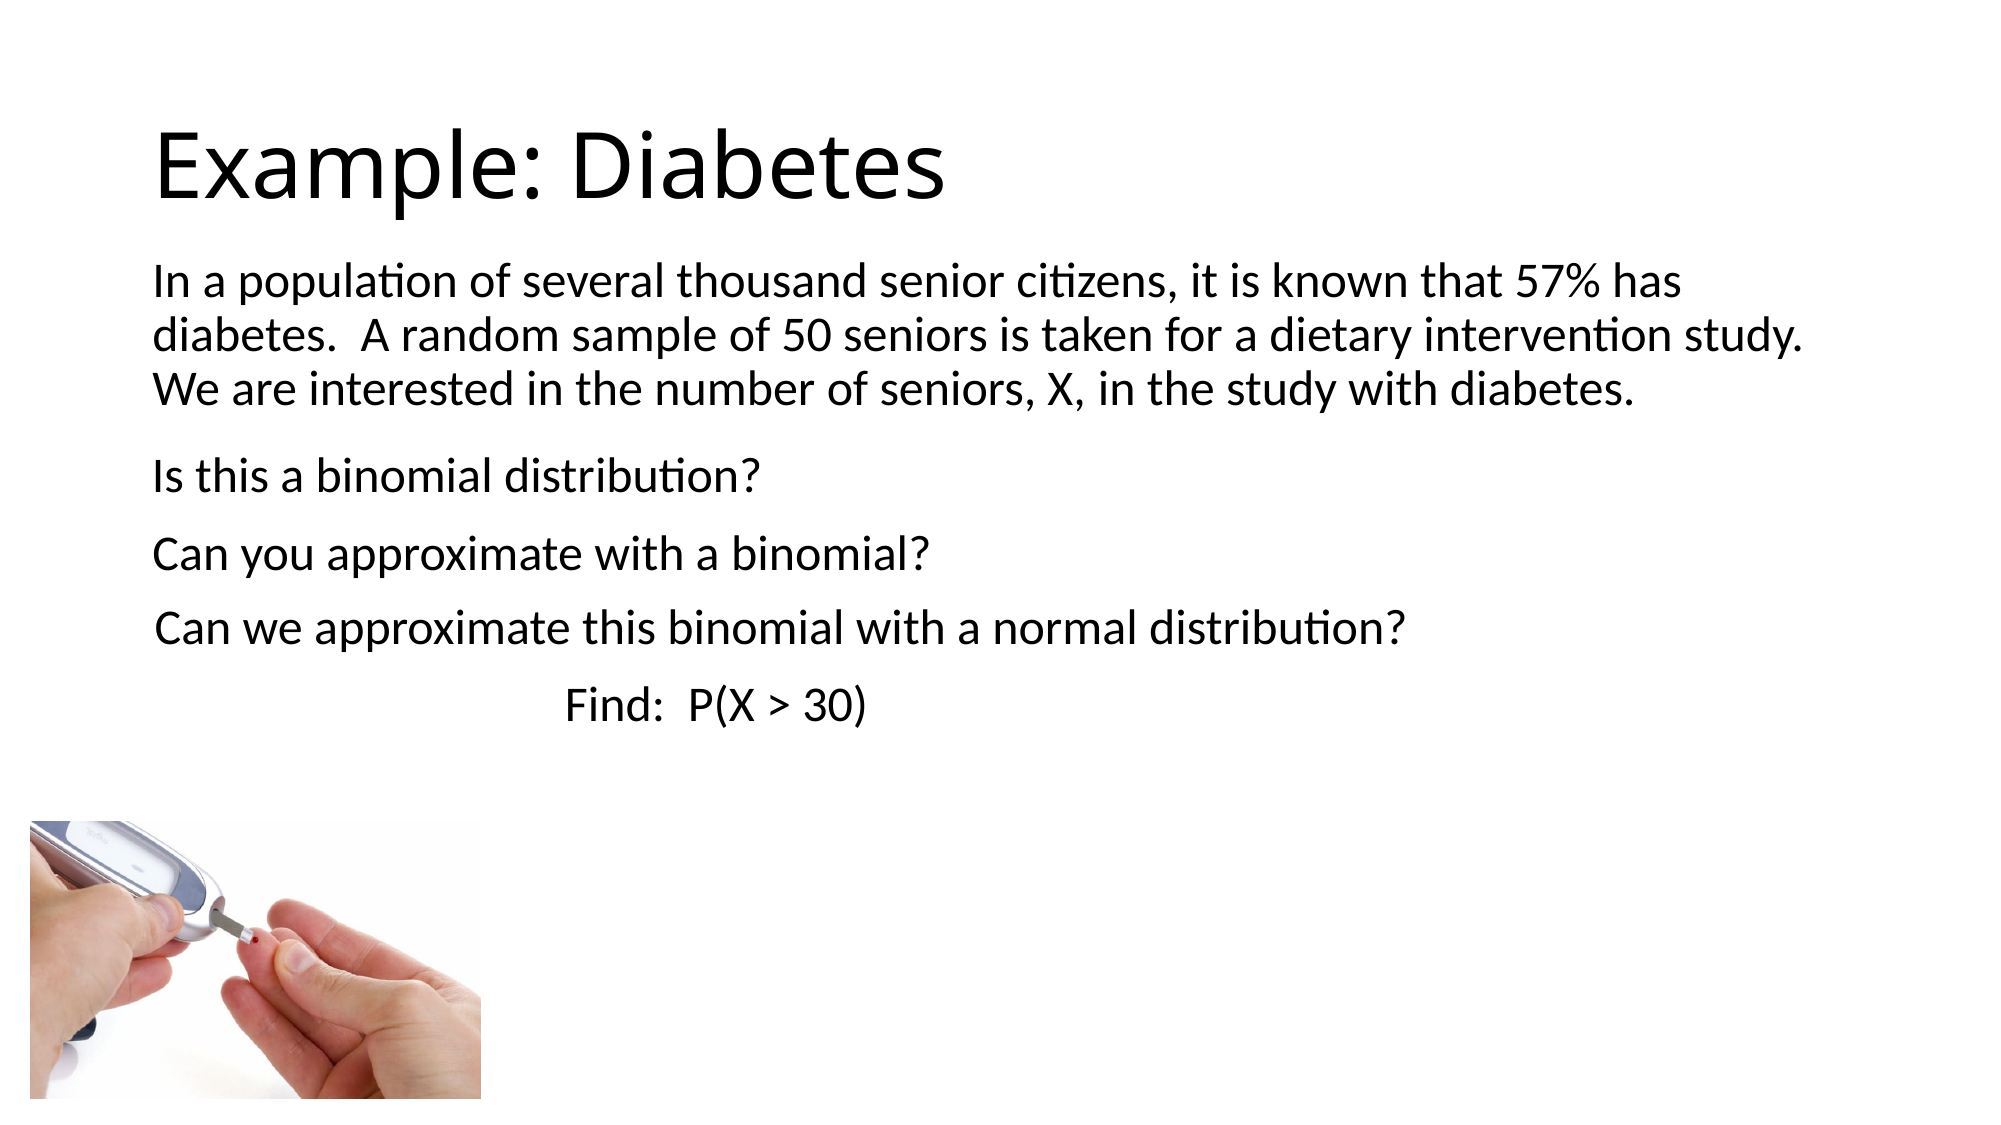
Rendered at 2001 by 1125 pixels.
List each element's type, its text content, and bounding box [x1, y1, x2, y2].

text_box Find: P(X > 30) [549, 663, 903, 739]
text_box Can you approximate with a binomial? [137, 512, 1054, 588]
text_box Can we approximate this binomial with a normal distribution? [139, 587, 1620, 663]
picture [30, 821, 481, 1099]
list In a population of several thousand senior citizens, it is known that 57% has diabetes. A random sample of 50 seniors is taken for a dietary intervention study. We are interested in the number of seniors, X, in the study with diabetes. [137, 247, 1893, 810]
title Example: Diabetes [137, 59, 1863, 247]
text_box Is this a binomial distribution? [136, 435, 854, 511]
